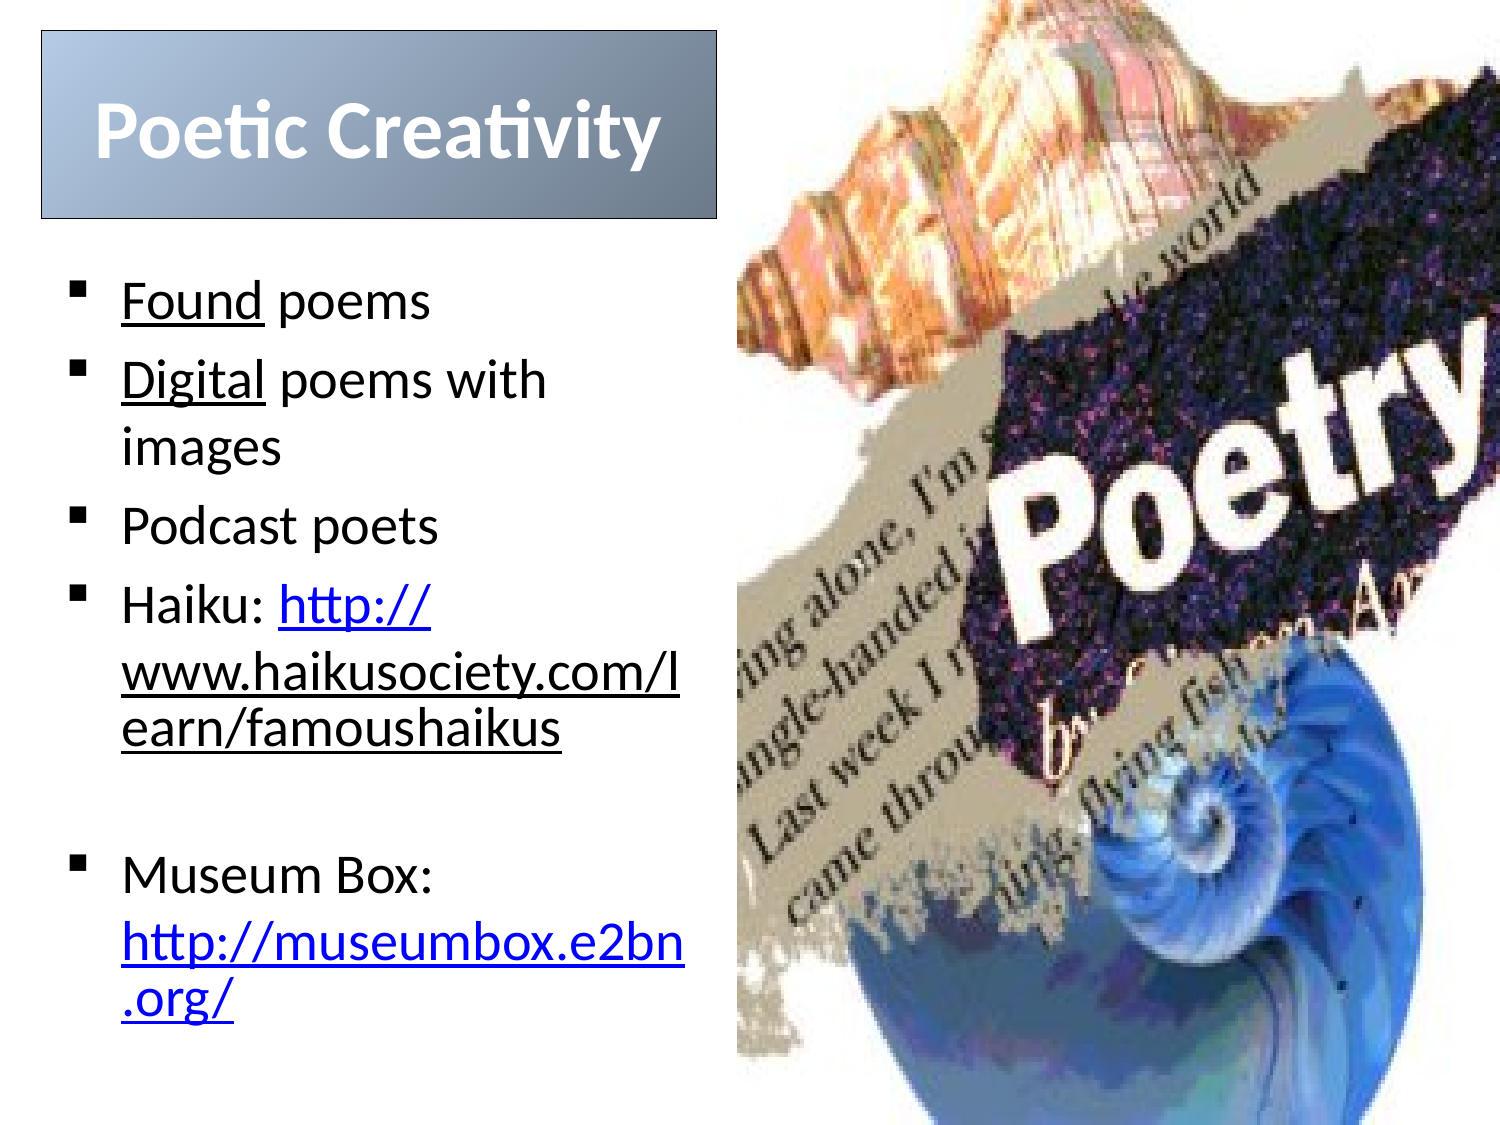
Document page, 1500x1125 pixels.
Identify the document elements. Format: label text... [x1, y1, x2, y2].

list Found poems Digital poems with images Podcast poets Haiku: http://www.haikusociety.com/learn/famoushaikus Museum Box: http://museumbox.e2bn.org/ [50, 255, 713, 1075]
title Poetic Creativity [41, 30, 717, 219]
picture [737, 0, 1500, 1125]
